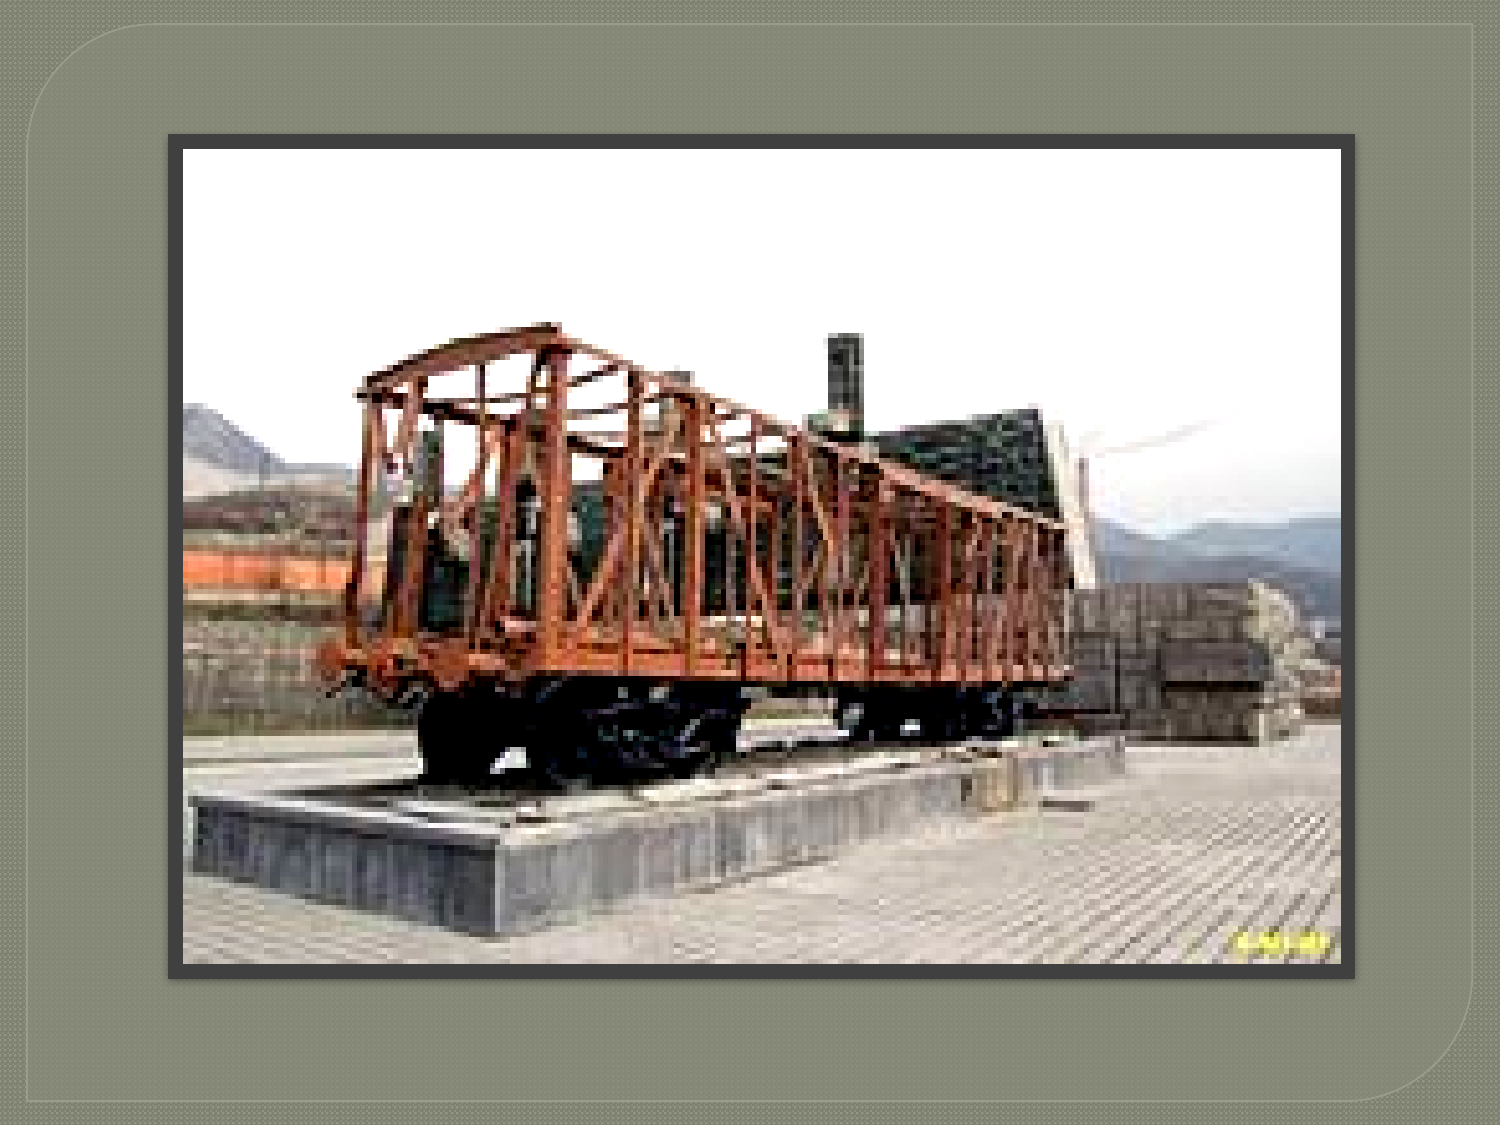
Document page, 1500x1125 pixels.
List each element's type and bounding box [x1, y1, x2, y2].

picture [182, 148, 1341, 965]
